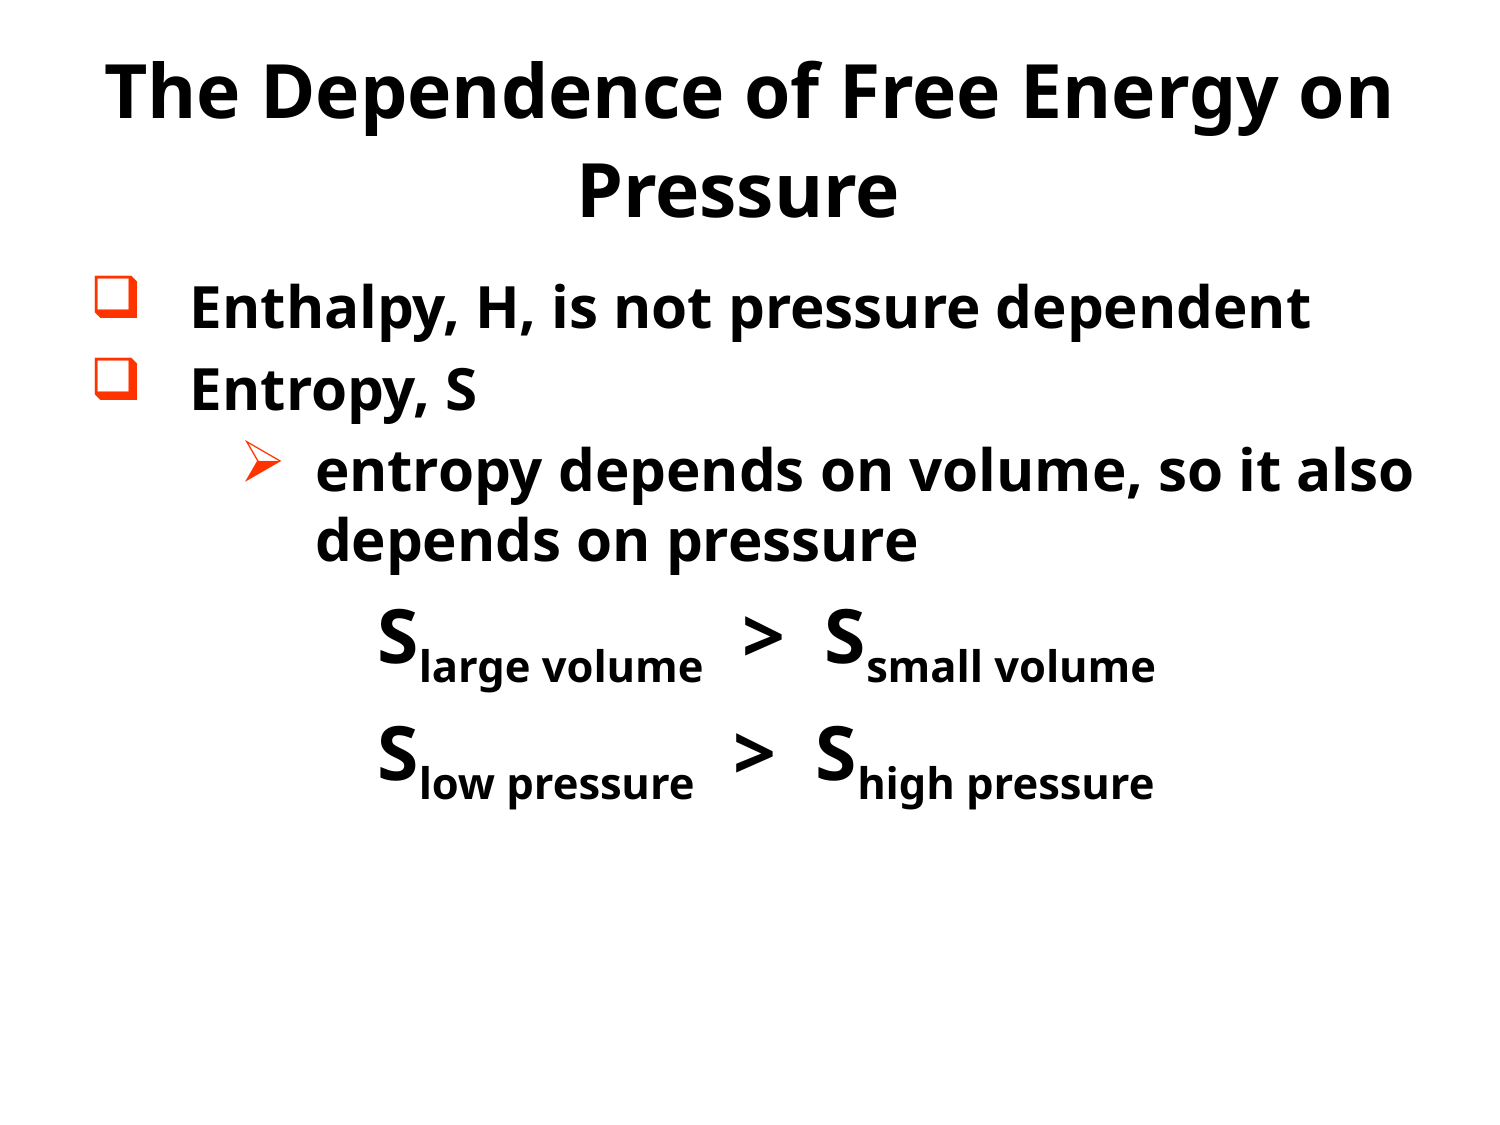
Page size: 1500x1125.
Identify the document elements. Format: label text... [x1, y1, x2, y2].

title The Dependence of Free Energy on Pressure [74, 44, 1426, 233]
list Enthalpy, H, is not pressure dependent Entropy, S entropy depends on volume, so it also depends on pressure Slarge volume > Ssmall volume Slow pressure > Shigh pressure [74, 262, 1451, 963]
